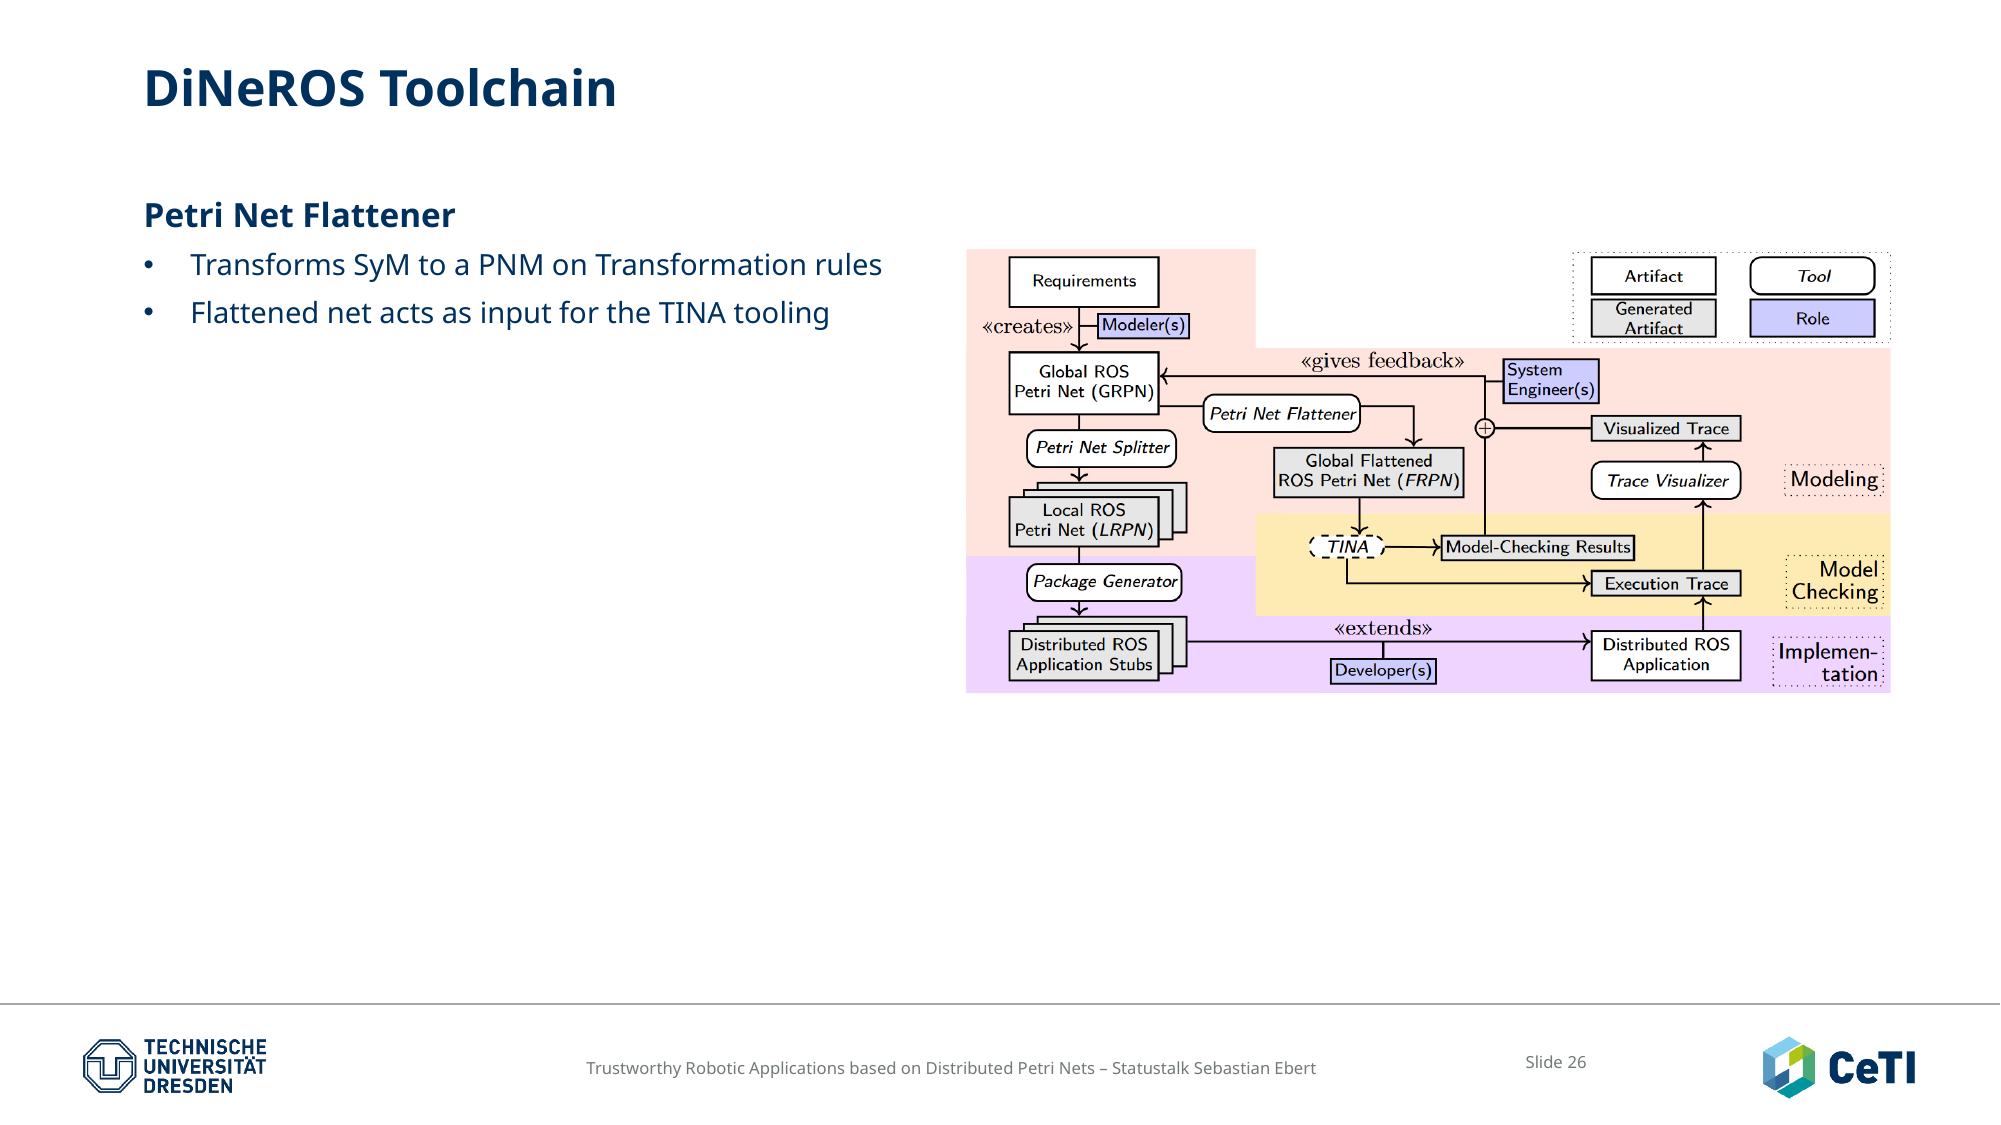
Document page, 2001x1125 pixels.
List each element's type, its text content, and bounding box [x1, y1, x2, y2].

picture [83, 1039, 266, 1093]
picture [1762, 1036, 1977, 1101]
picture [965, 246, 1893, 695]
text_box Petri Net Flattener Transforms SyM to a PNM on Transformation rules Flattened net acts as input for the TINA tooling [143, 194, 935, 985]
title DiNeROS Toolchain [143, 56, 1880, 141]
